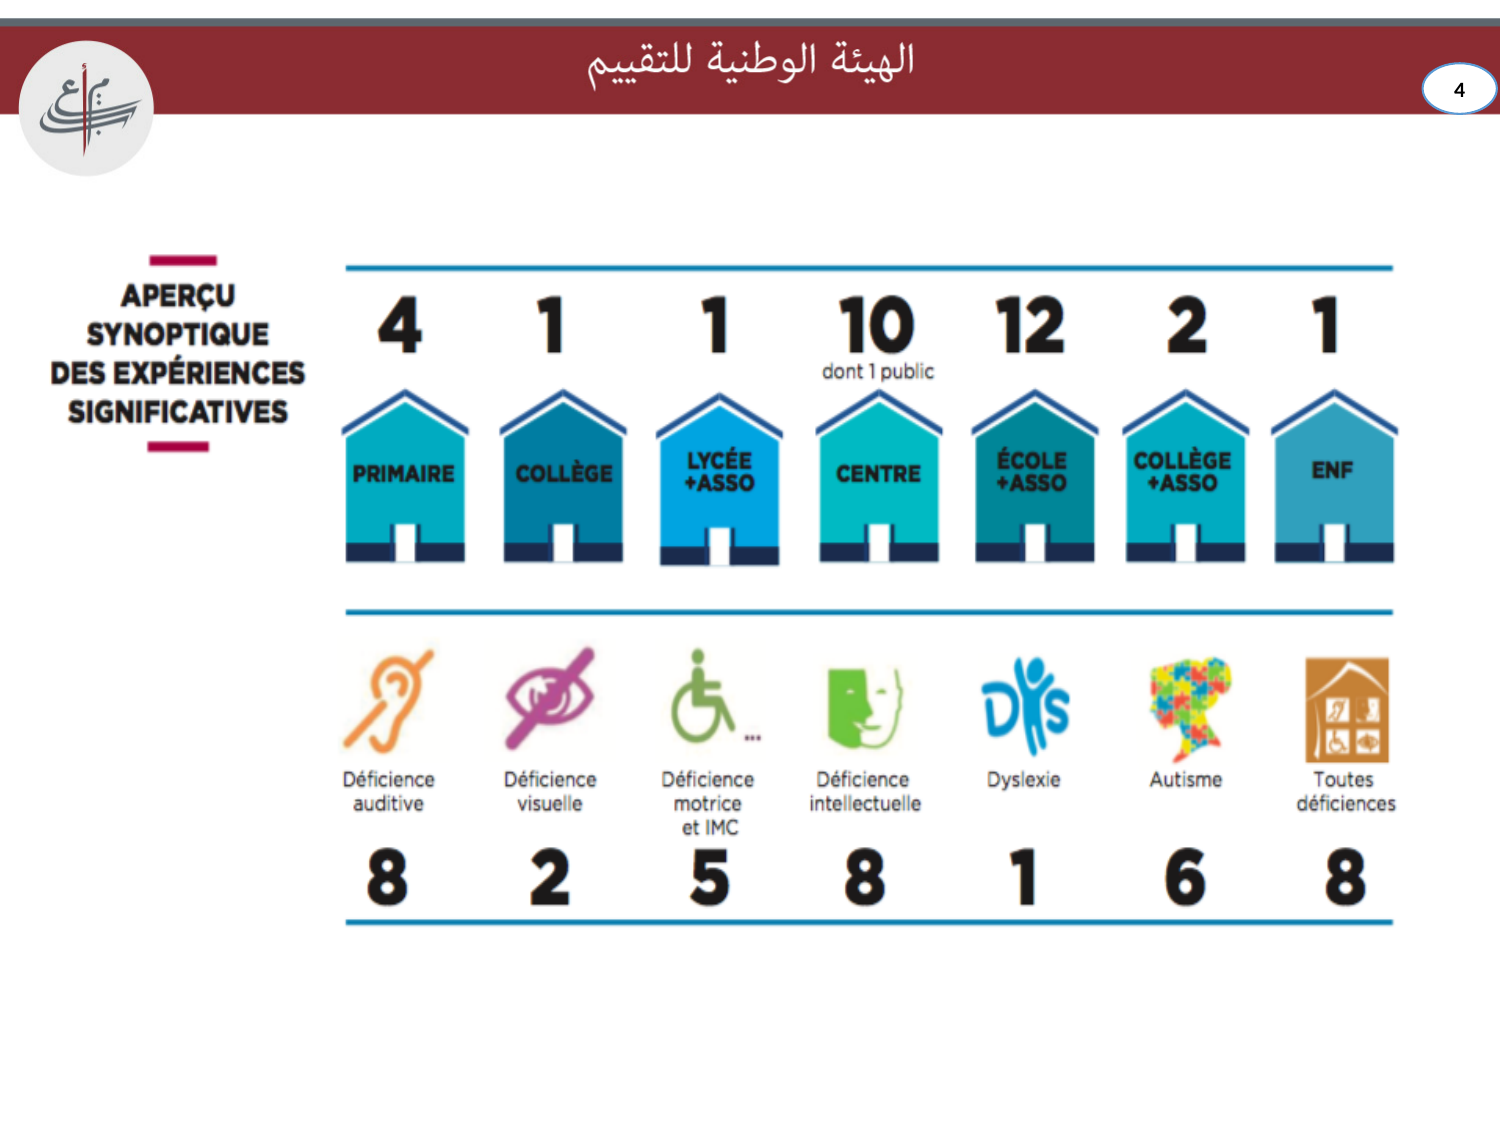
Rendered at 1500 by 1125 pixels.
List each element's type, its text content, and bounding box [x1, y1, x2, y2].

text_box 4 [1421, 62, 1498, 115]
picture [0, 0, 1500, 1125]
